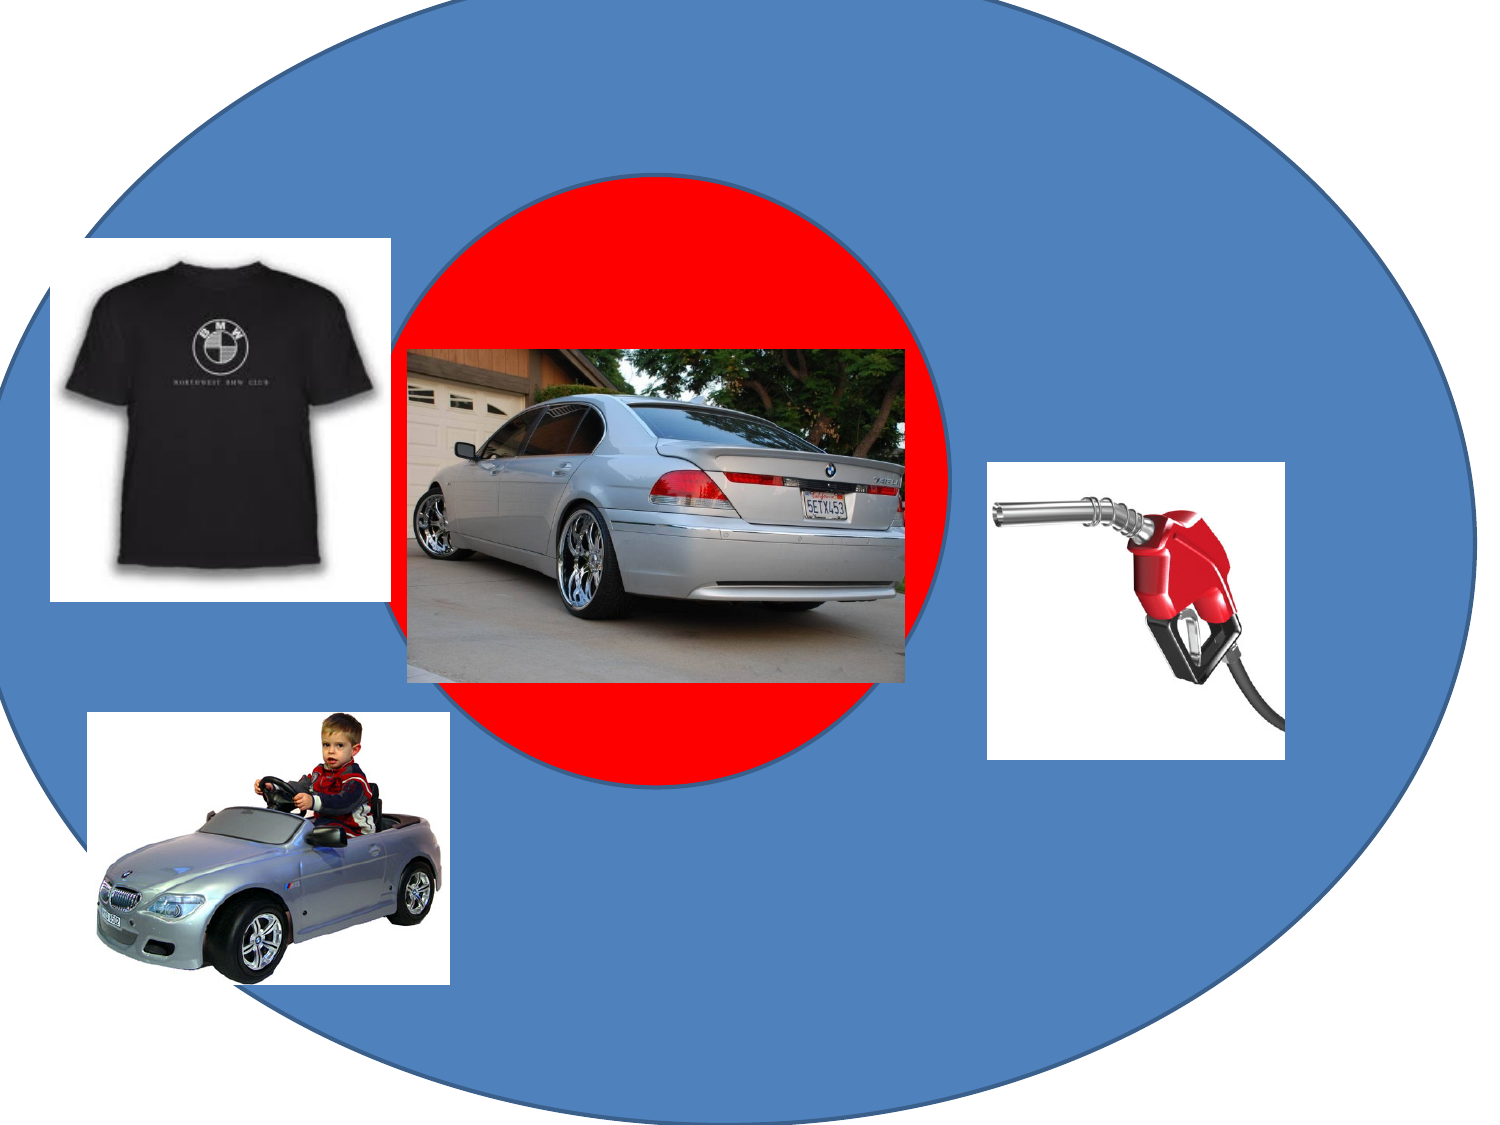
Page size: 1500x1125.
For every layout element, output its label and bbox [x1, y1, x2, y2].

text_box [439, 691, 873, 790]
picture [407, 349, 905, 683]
picture [987, 462, 1285, 760]
text_box [0, 0, 1478, 1125]
text_box [387, 172, 952, 642]
picture [49, 238, 391, 602]
picture [87, 712, 451, 985]
